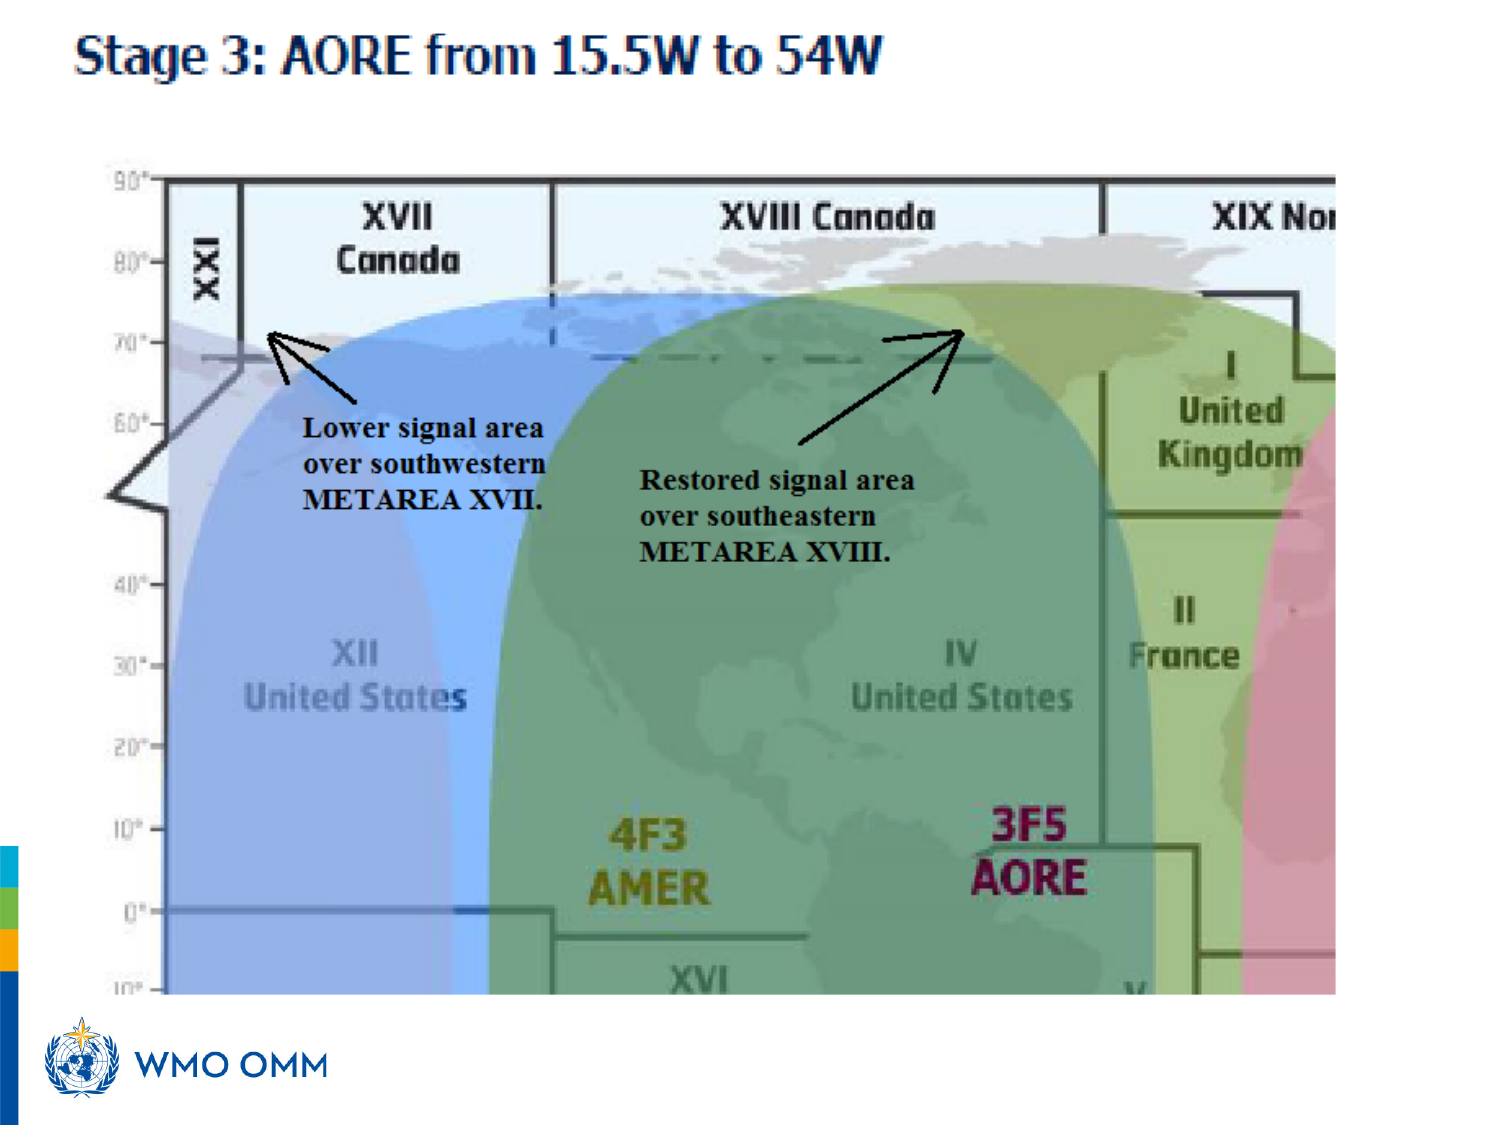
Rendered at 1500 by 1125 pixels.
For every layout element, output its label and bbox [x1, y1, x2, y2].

picture [0, 15, 1349, 1125]
